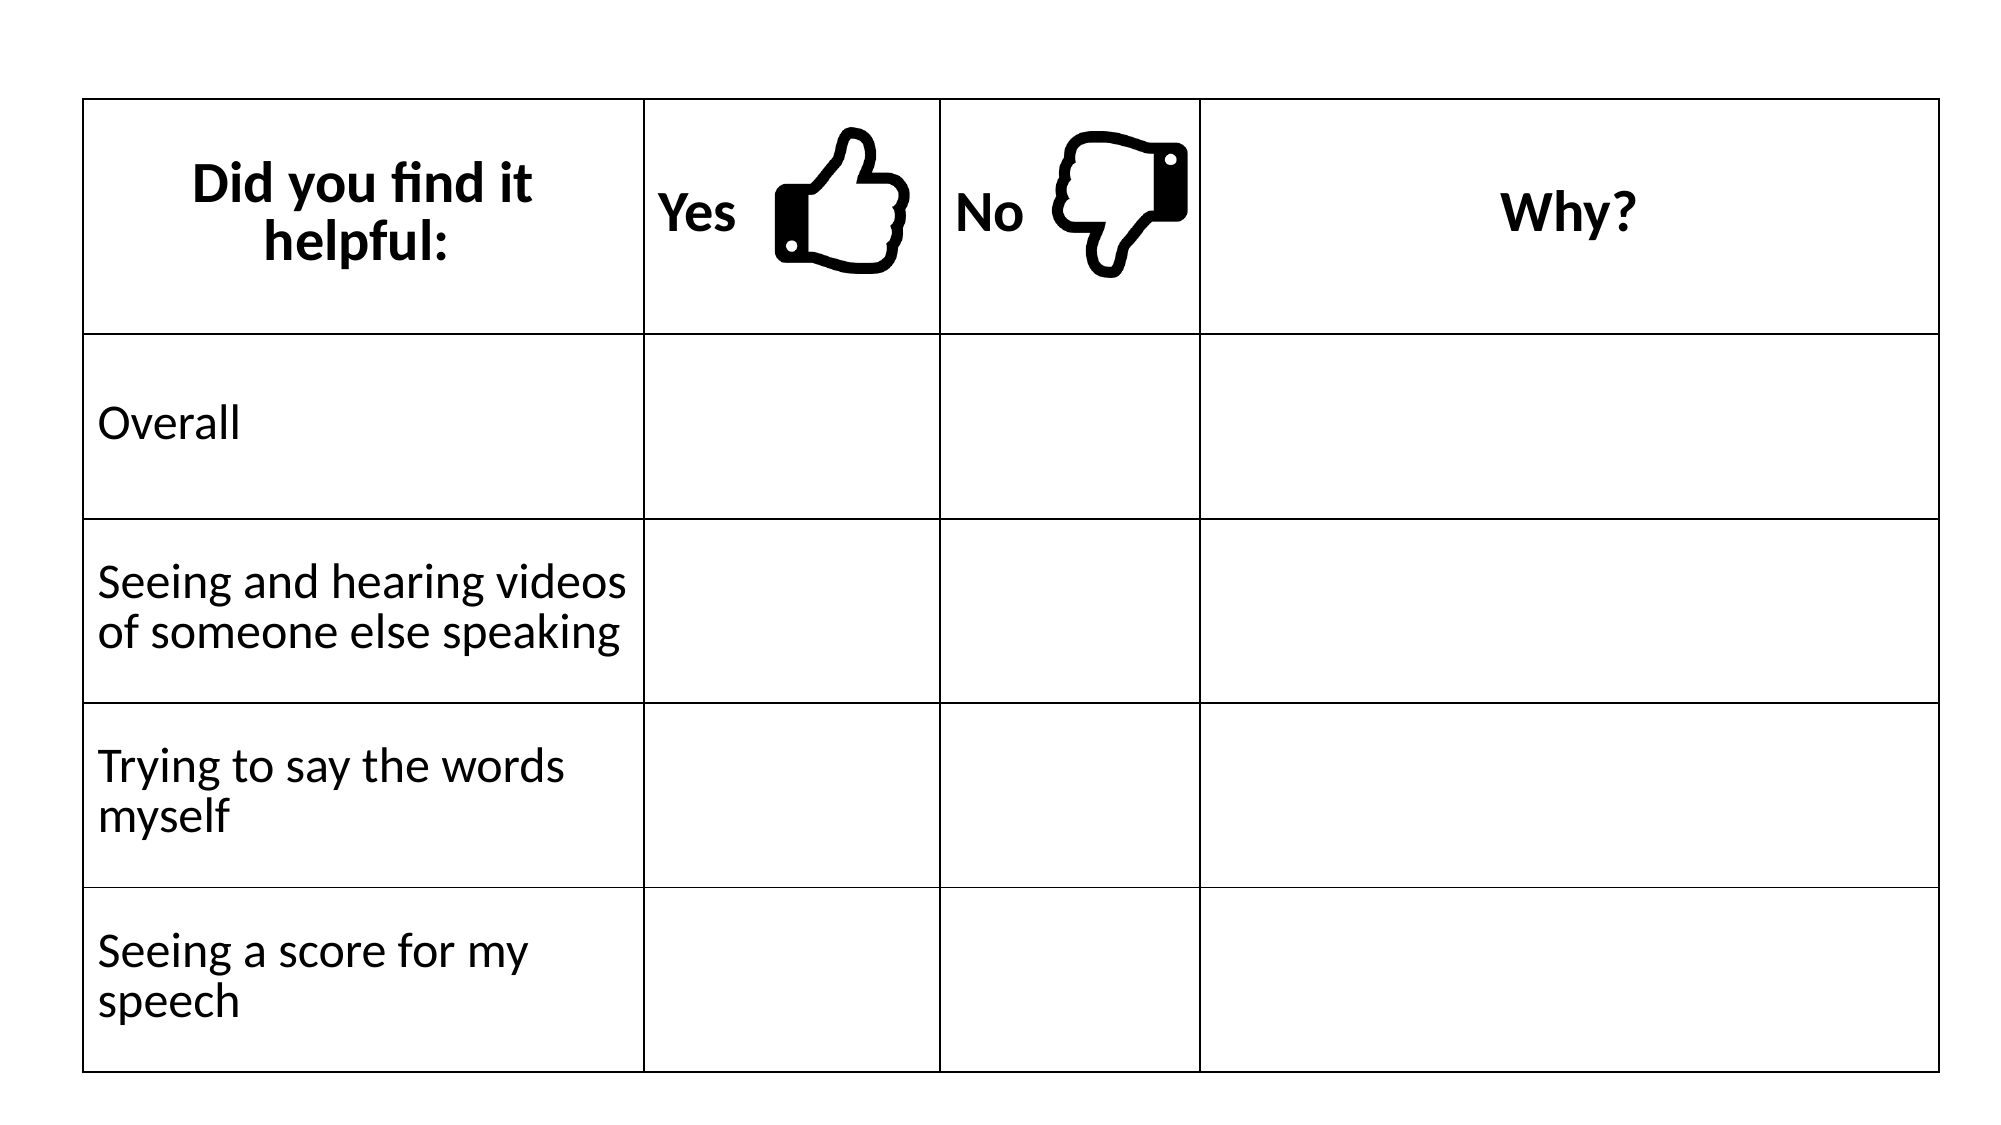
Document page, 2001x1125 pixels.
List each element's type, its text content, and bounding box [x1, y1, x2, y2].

table_cell [941, 704, 1199, 887]
table_header Yes [645, 100, 939, 333]
table_cell [645, 335, 939, 518]
table_header Did you find it helpful: [84, 100, 643, 333]
table_header Why? [1201, 100, 1938, 333]
table_cell [941, 888, 1199, 1071]
picture [769, 127, 915, 274]
picture [1046, 131, 1193, 278]
table_cell [941, 335, 1199, 518]
table_header No [941, 100, 1199, 333]
table_cell [1201, 335, 1938, 518]
table_cell [1201, 704, 1938, 887]
table_cell [645, 888, 939, 1071]
table_cell Overall [84, 335, 643, 518]
table_cell [645, 704, 939, 887]
table_cell [941, 520, 1199, 702]
table_cell [1201, 520, 1938, 702]
table_cell [645, 520, 939, 702]
table_cell [1201, 888, 1938, 1071]
table_cell Seeing a score for my speech [84, 888, 643, 1071]
table_cell Trying to say the words myself [84, 704, 643, 887]
table_cell Seeing and hearing videos of someone else speaking [84, 520, 643, 702]
